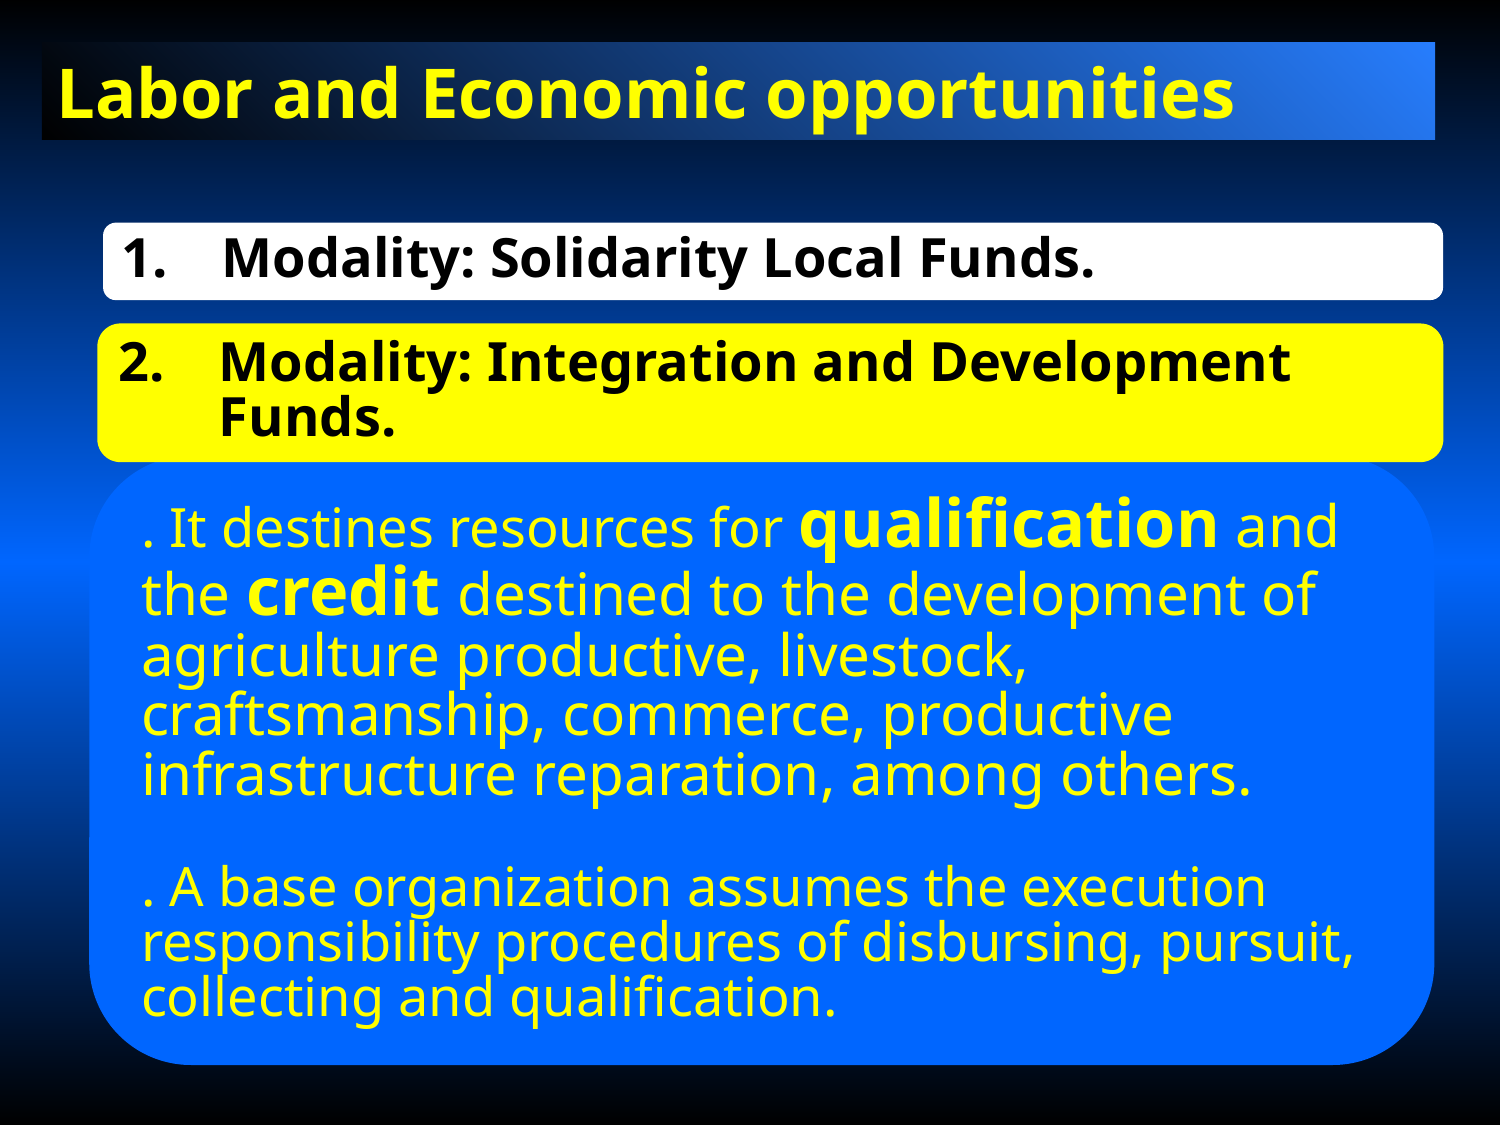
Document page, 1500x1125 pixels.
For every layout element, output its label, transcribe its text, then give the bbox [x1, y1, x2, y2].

text_box Modality: Integration and Development Funds. [97, 323, 1444, 463]
text_box Modality: Solidarity Local Funds. [103, 222, 1444, 301]
text_box . It destines resources for qualification and the credit destined to the development of agriculture productive, livestock, craftsmanship, commerce, productive infrastructure reparation, among others. . A base organization assumes the execution responsibility procedures of disbursing, pursuit, collecting and qualification. [89, 463, 1435, 1066]
text_box Labor and Economic opportunities [41, 42, 1436, 140]
